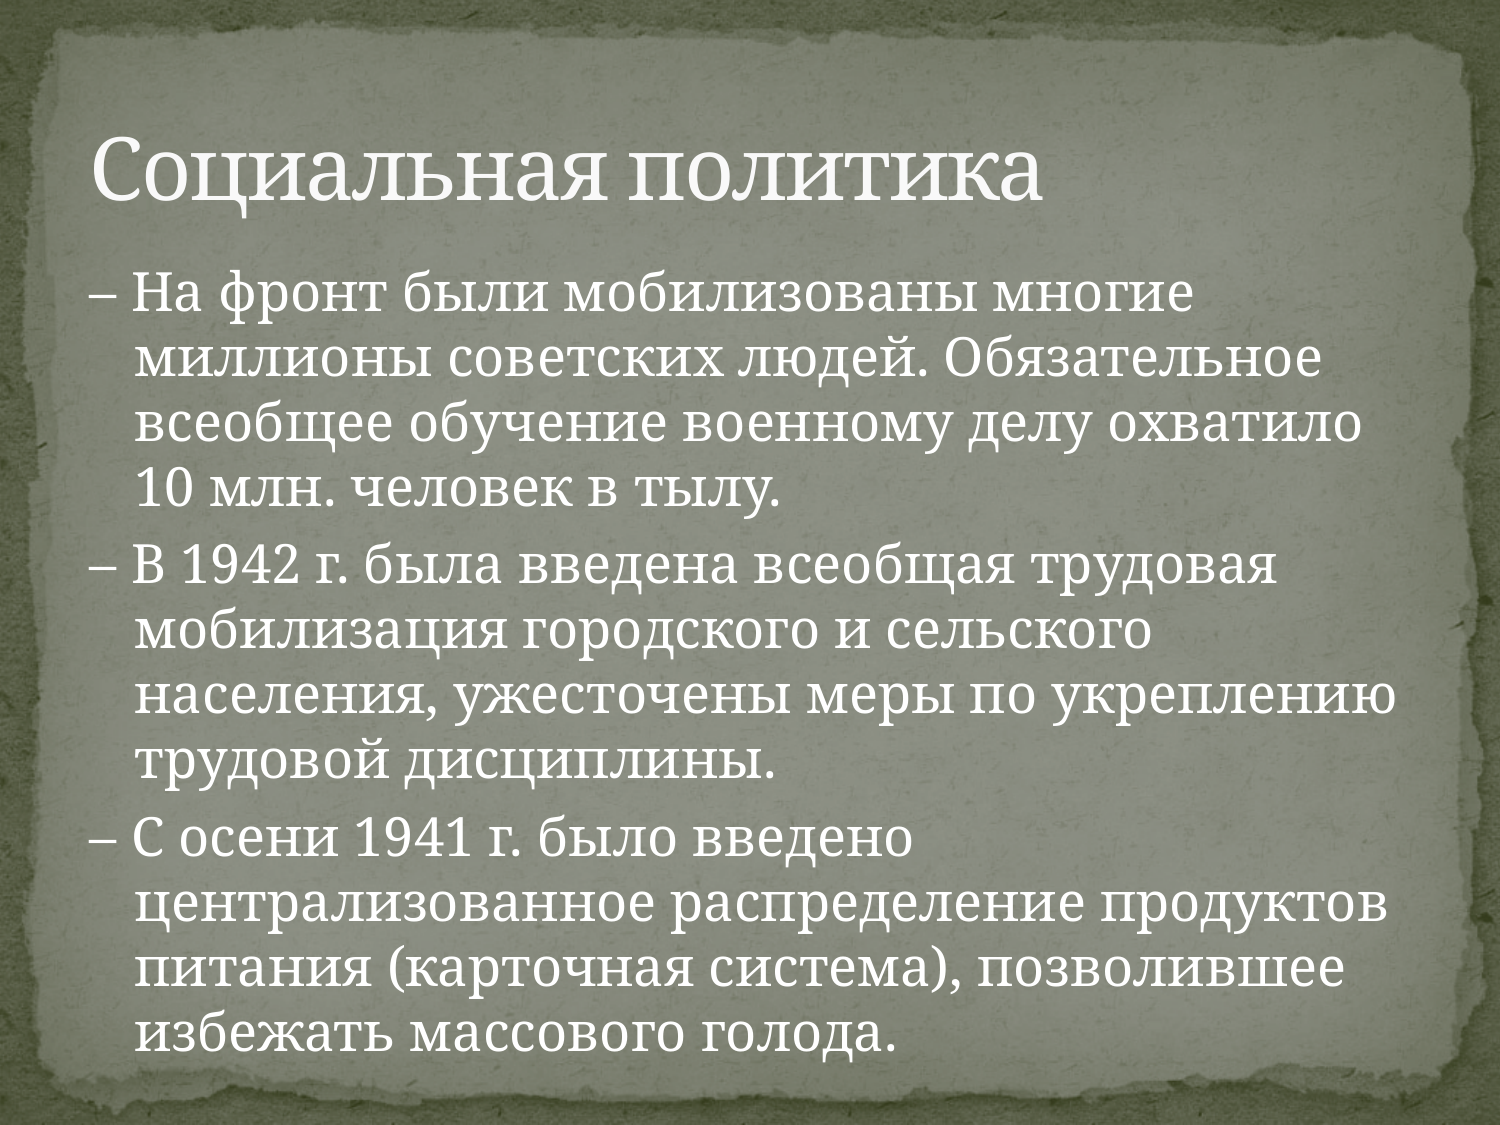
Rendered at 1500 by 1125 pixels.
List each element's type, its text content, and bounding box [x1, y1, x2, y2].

title Социальная политика [74, 24, 1425, 225]
list – На фронт были мобилизованы многие миллионы советских людей. Обязательное всеобщее обучение военному делу охватило 10 млн. человек в тылу. – В 1942 г. была введена всеобщая трудовая мобилизация городского и сельского населения, ужесточены меры по укреплению трудовой дисциплины. – С осени 1941 г. было введено централизованное распределение продуктов питания (карточная система), позволившее избежать массового голода. [75, 249, 1425, 1000]
